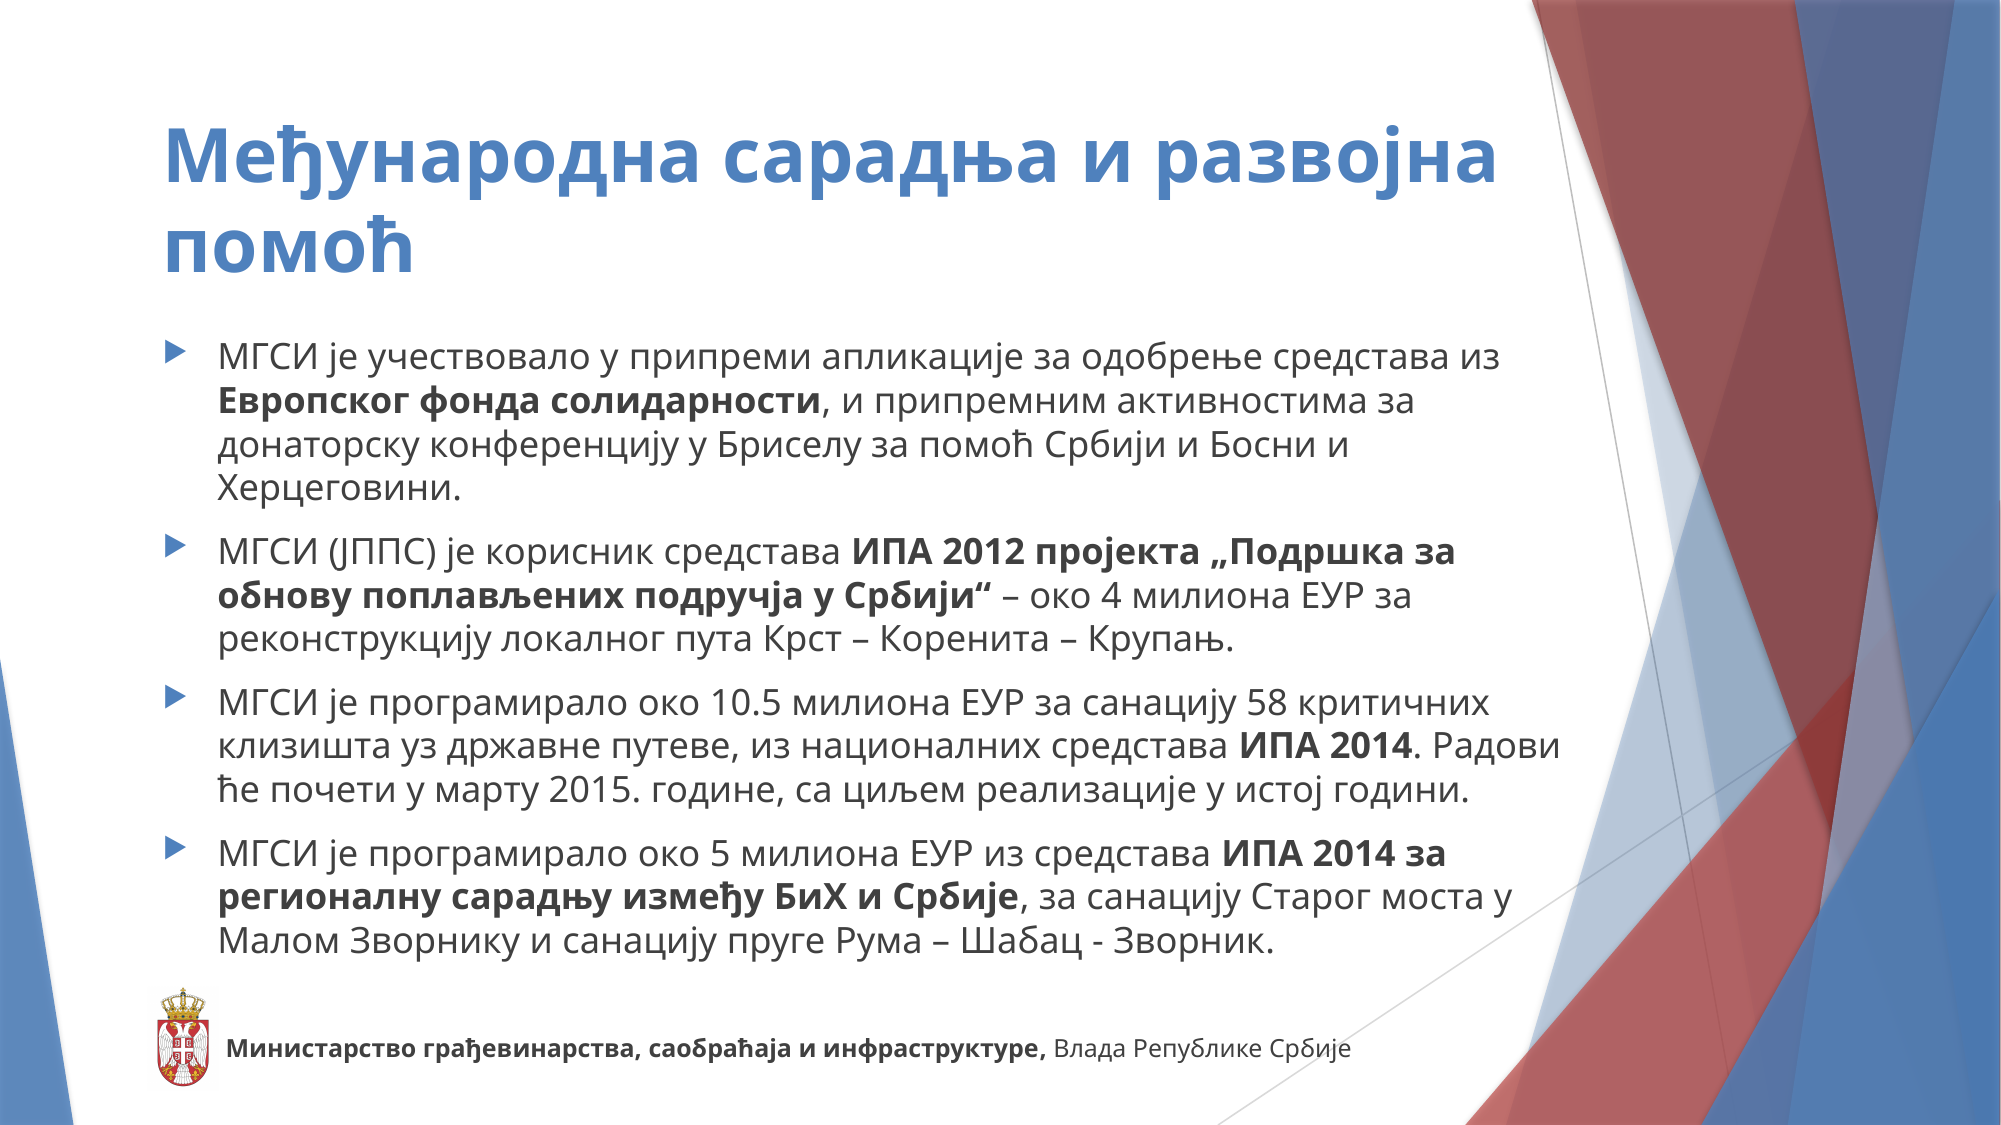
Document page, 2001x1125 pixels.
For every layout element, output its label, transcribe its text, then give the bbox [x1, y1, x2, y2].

text_box Министарство грађевинарства, саобраћаја и инфраструктуре, Влада Републике Србије [210, 1025, 1387, 1105]
title Међународна сарадња и развојна помоћ [147, 99, 1558, 317]
picture [147, 986, 219, 1091]
list МГСИ је учествовало у припреми апликације за одобрење средстава из Европског фонда солидарности, и припремним активностима за донаторску конференцију у Бриселу за помоћ Србији и Босни и Херцеговини. МГСИ (ЈППС) је корисник средстава ИПА 2012 пројекта „Подршка за обнову поплављених подручја у Србији“ – око 4 милиона ЕУР за реконструкцију локалног пута Крст – Коренита – Крупањ. МГСИ је програмирало око 10.5 милиона ЕУР за санацију 58 критичних клизишта уз државне путеве, из националних средстава ИПА 2014. Радови ће почети у марту 2015. године, са циљем реализације у истој години. МГСИ је програмирало око 5 милиона ЕУР из средстава ИПА 2014 за регионалну сарадњу између БиХ и Србије, за санацију Старог моста у Малом Зворнику и санацију пруге Рума – Шабац - Зворник. [147, 257, 1608, 982]
